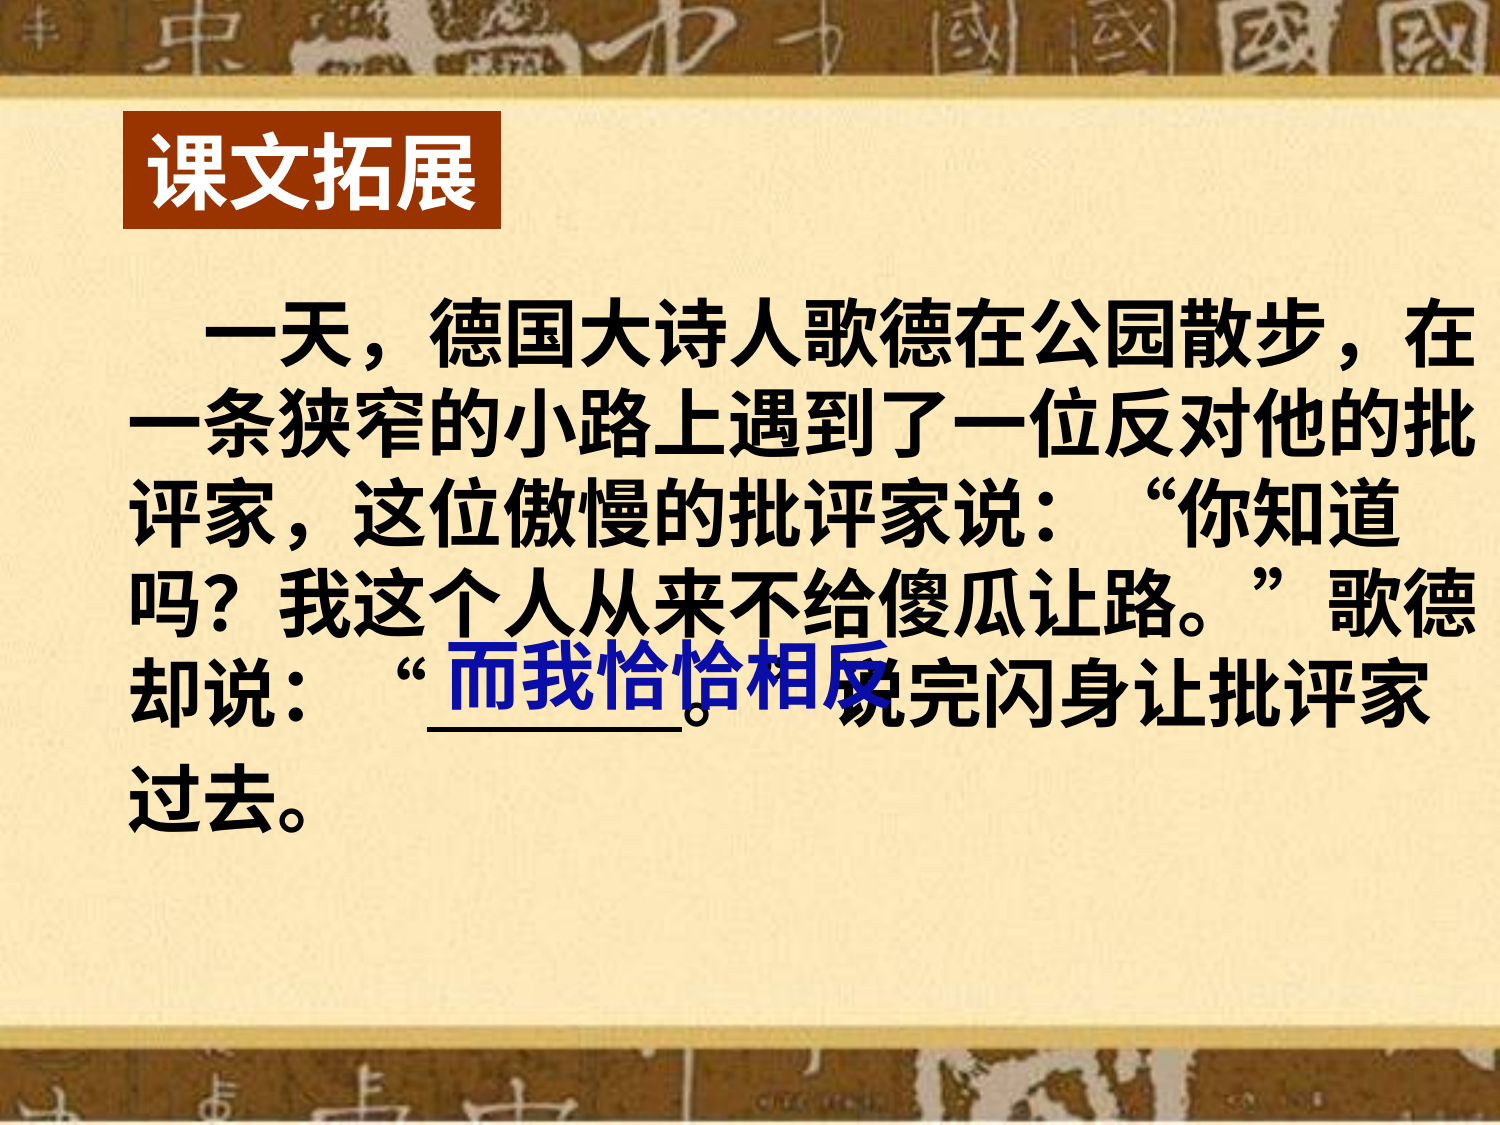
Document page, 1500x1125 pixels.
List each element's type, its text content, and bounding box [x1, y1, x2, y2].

picture [0, 0, 1500, 1125]
text_box 而我恰恰相反 [395, 621, 963, 727]
text_box 课文拓展 [124, 112, 500, 228]
text_box 一天，德国大诗人歌德在公园散步，在一条狭窄的小路上遇到了一位反对他的批评家，这位傲慢的批评家说：“你知道吗？我这个人从来不给傻瓜让路。”歌德却说：“ 。”说完闪身让批评家过去。 [112, 278, 1500, 854]
